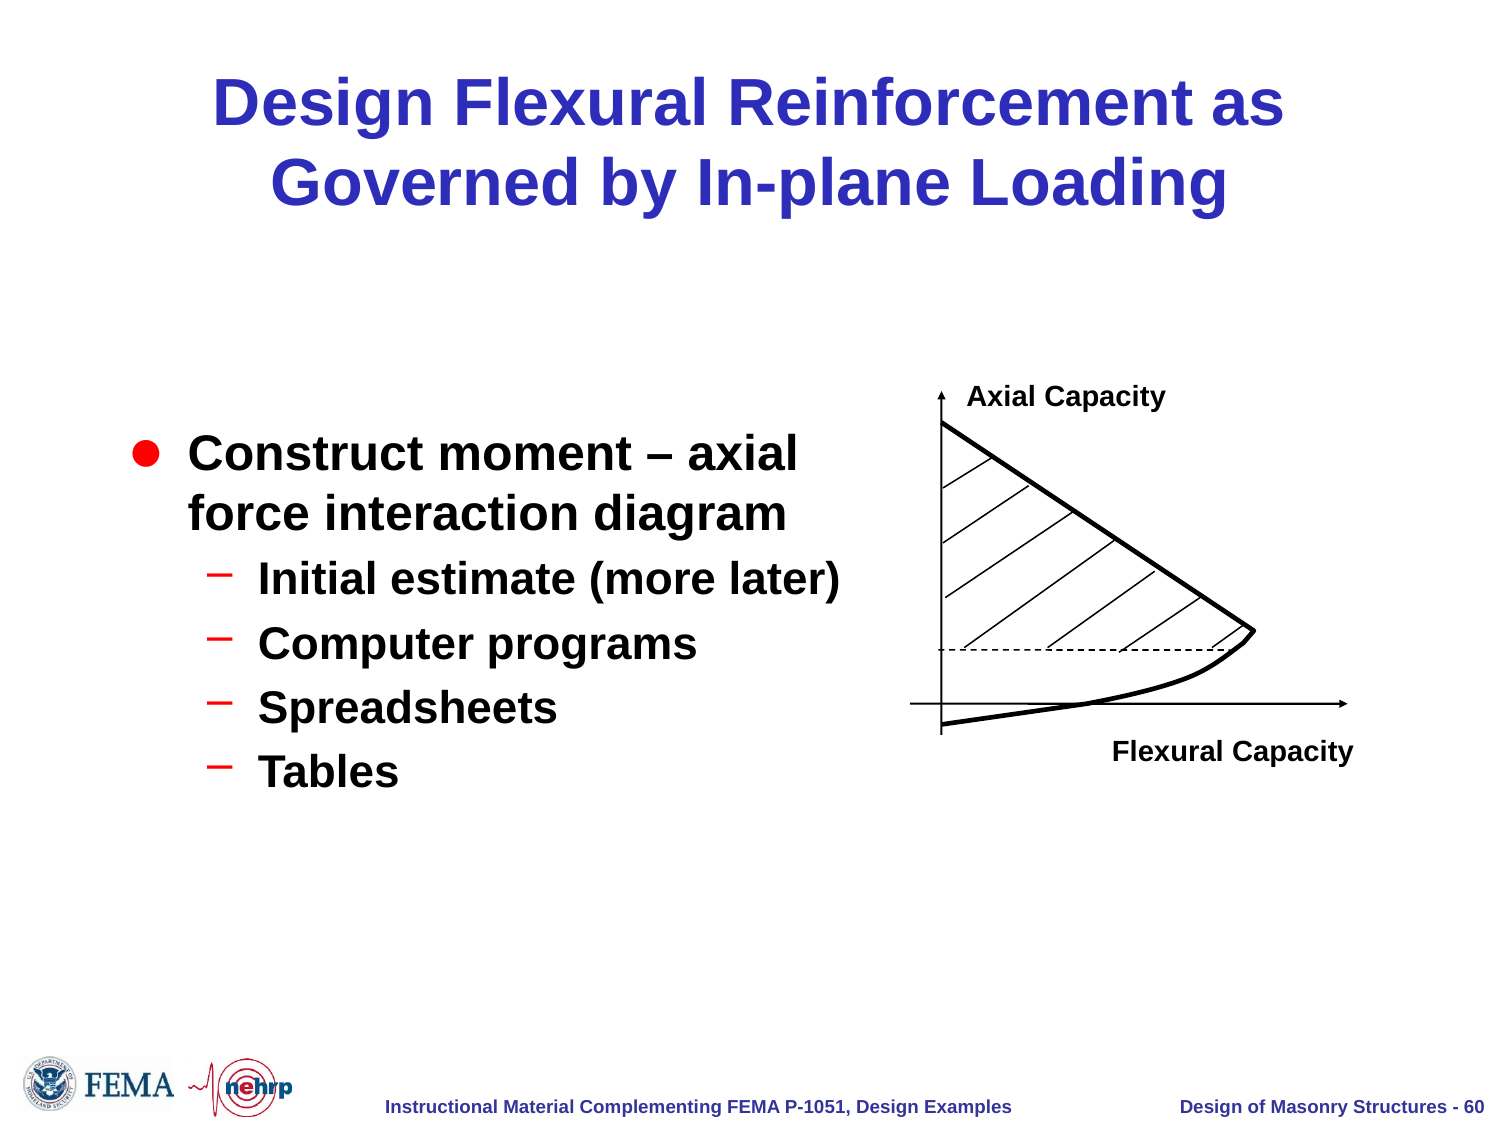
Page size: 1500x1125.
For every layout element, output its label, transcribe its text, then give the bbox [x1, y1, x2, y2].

title Design Flexural Reinforcement as Governed by In-plane Loading [75, 45, 1425, 233]
footer Instructional Material Complementing FEMA P-1051, Design Examples [337, 1087, 1042, 1125]
picture [188, 1058, 292, 1117]
list Construct moment – axial force interaction diagram Initial estimate (more later) Computer programs Spreadsheets Tables [112, 412, 921, 863]
slide_number Design of Masonry Structures - 60 [1042, 1077, 1500, 1125]
picture [23, 1056, 174, 1111]
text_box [909, 370, 1369, 775]
